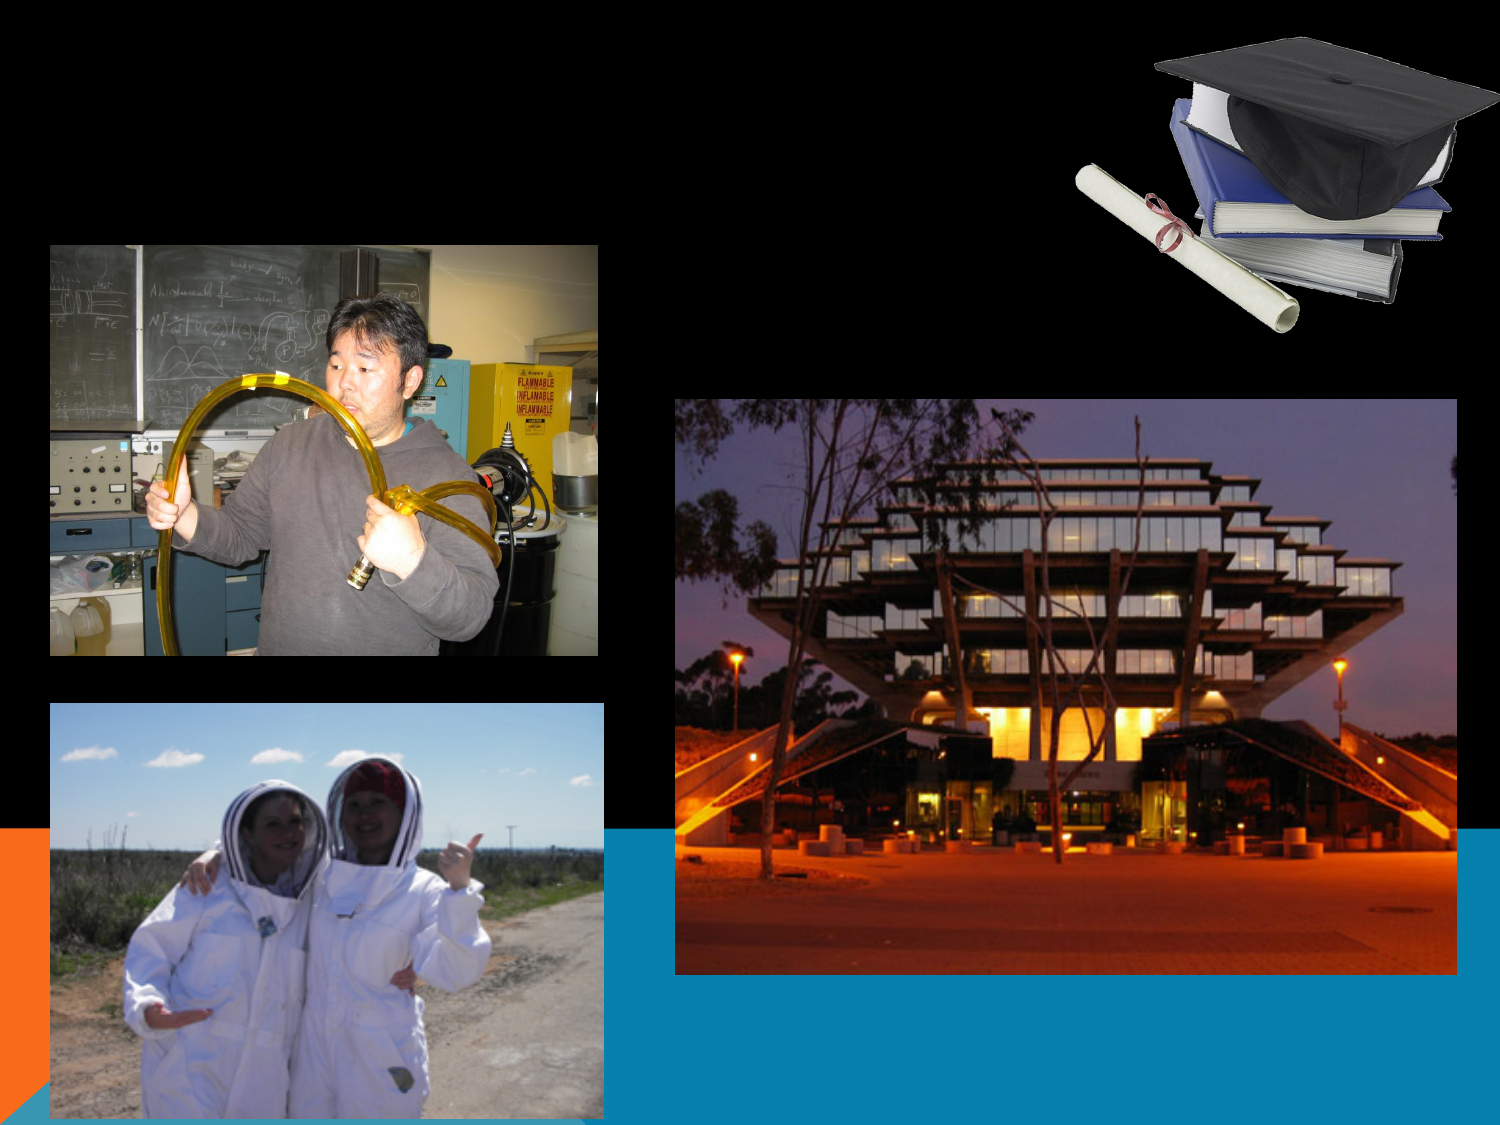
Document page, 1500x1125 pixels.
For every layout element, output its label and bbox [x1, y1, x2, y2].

picture [674, 0, 1500, 974]
picture [49, 703, 604, 1119]
picture [49, 244, 599, 656]
